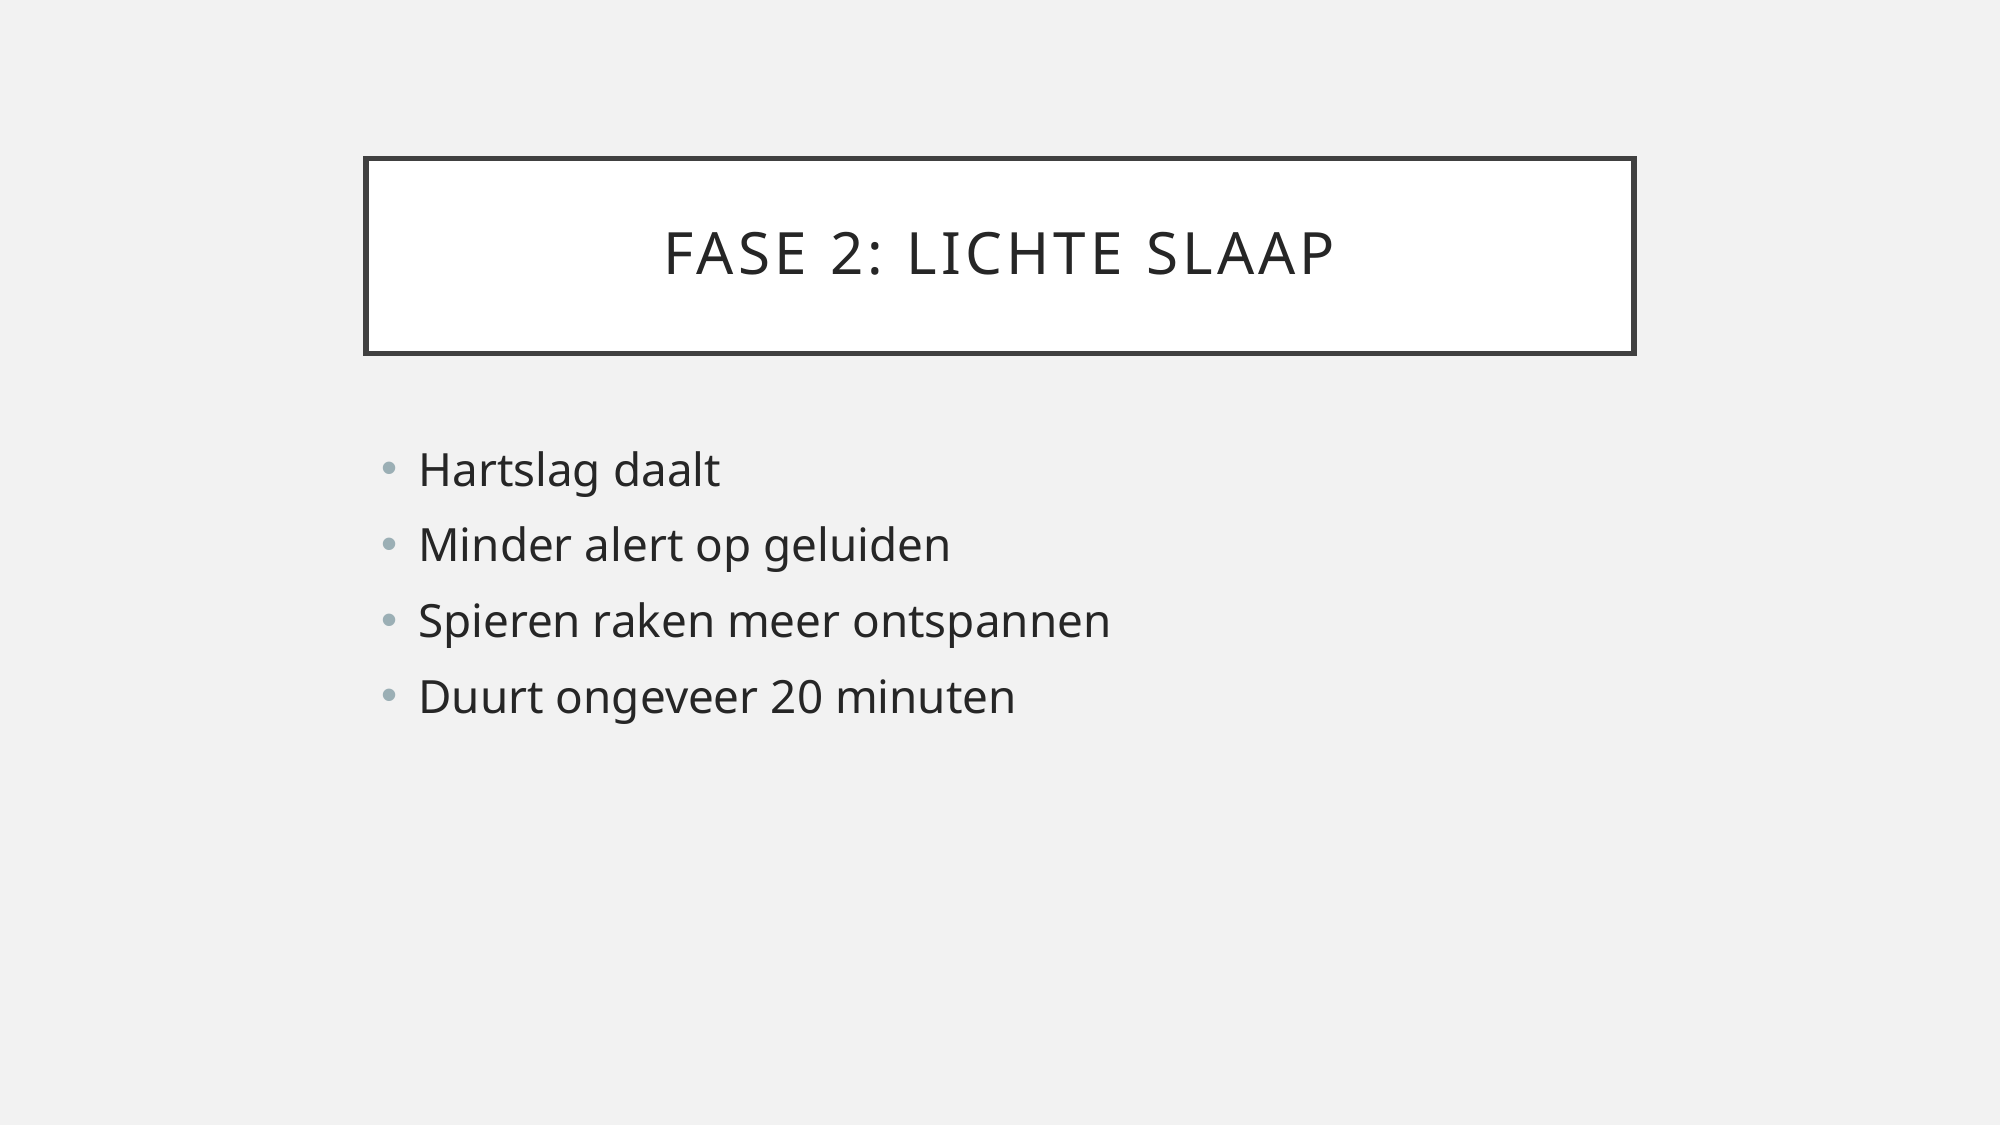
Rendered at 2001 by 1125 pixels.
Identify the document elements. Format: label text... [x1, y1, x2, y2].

list Hartslag daalt Minder alert op geluiden Spieren raken meer ontspannen Duurt ongeveer 20 minuten [366, 432, 1634, 942]
title Fase 2: lichte slaap [363, 156, 1637, 356]
